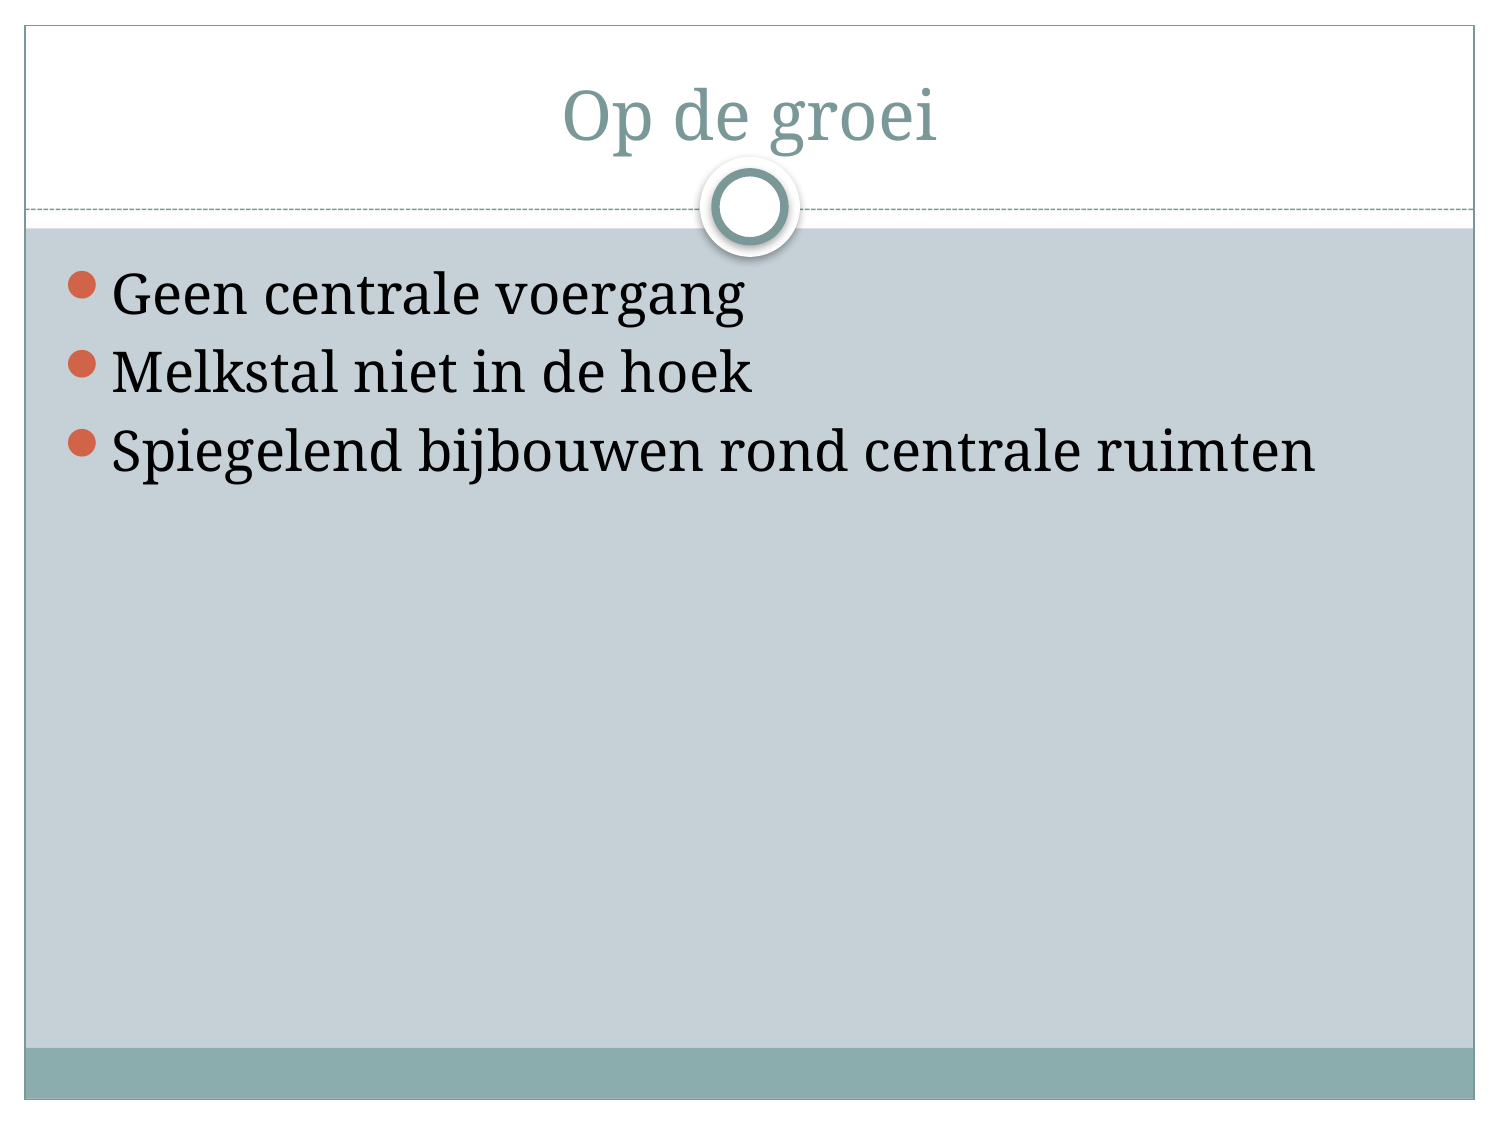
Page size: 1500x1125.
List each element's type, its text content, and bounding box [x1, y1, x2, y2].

title Op de groei [49, 37, 1450, 162]
list Geen centrale voergang Melkstal niet in de hoek Spiegelend bijbouwen rond centrale ruimten [49, 250, 1445, 1001]
